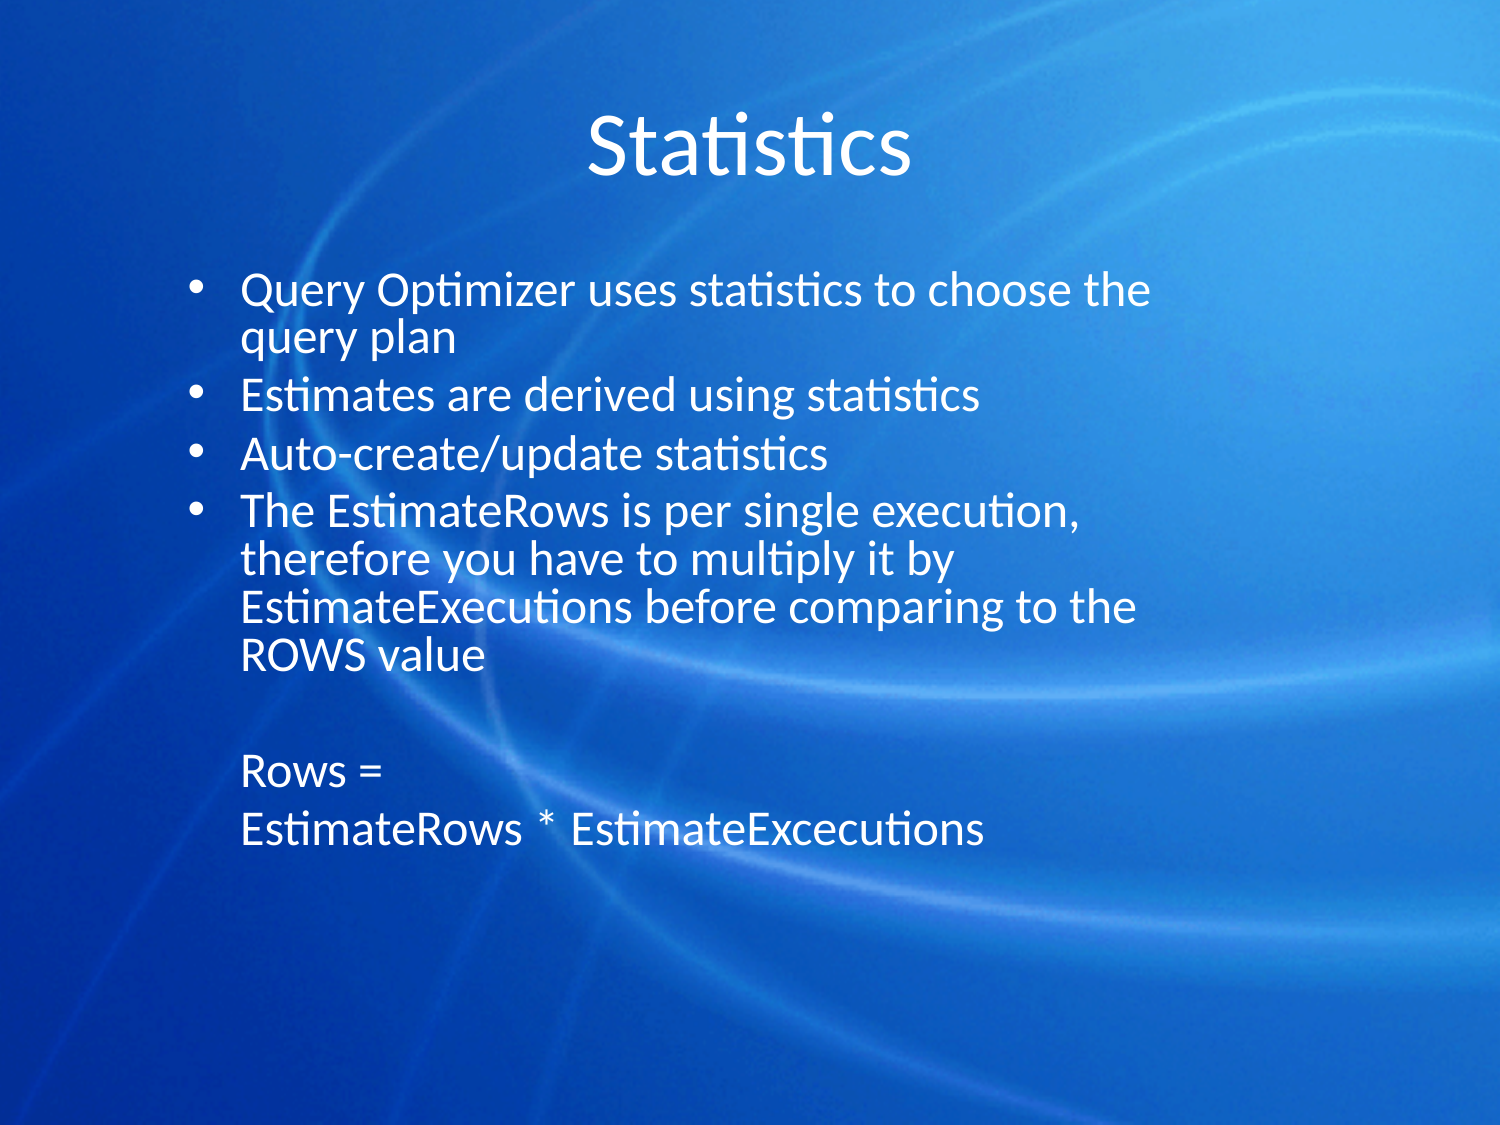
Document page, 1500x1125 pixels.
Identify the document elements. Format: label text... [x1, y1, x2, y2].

picture [0, 0, 1500, 1125]
list Query Optimizer uses statistics to choose the query plan Estimates are derived using statistics Auto-create/update statistics The EstimateRows is per single execution, therefore you have to multiply it by EstimateExecutions before comparing to the ROWS value Rows = EstimateRows * EstimateExcecutions [172, 260, 1251, 864]
title Statistics [75, 45, 1425, 233]
